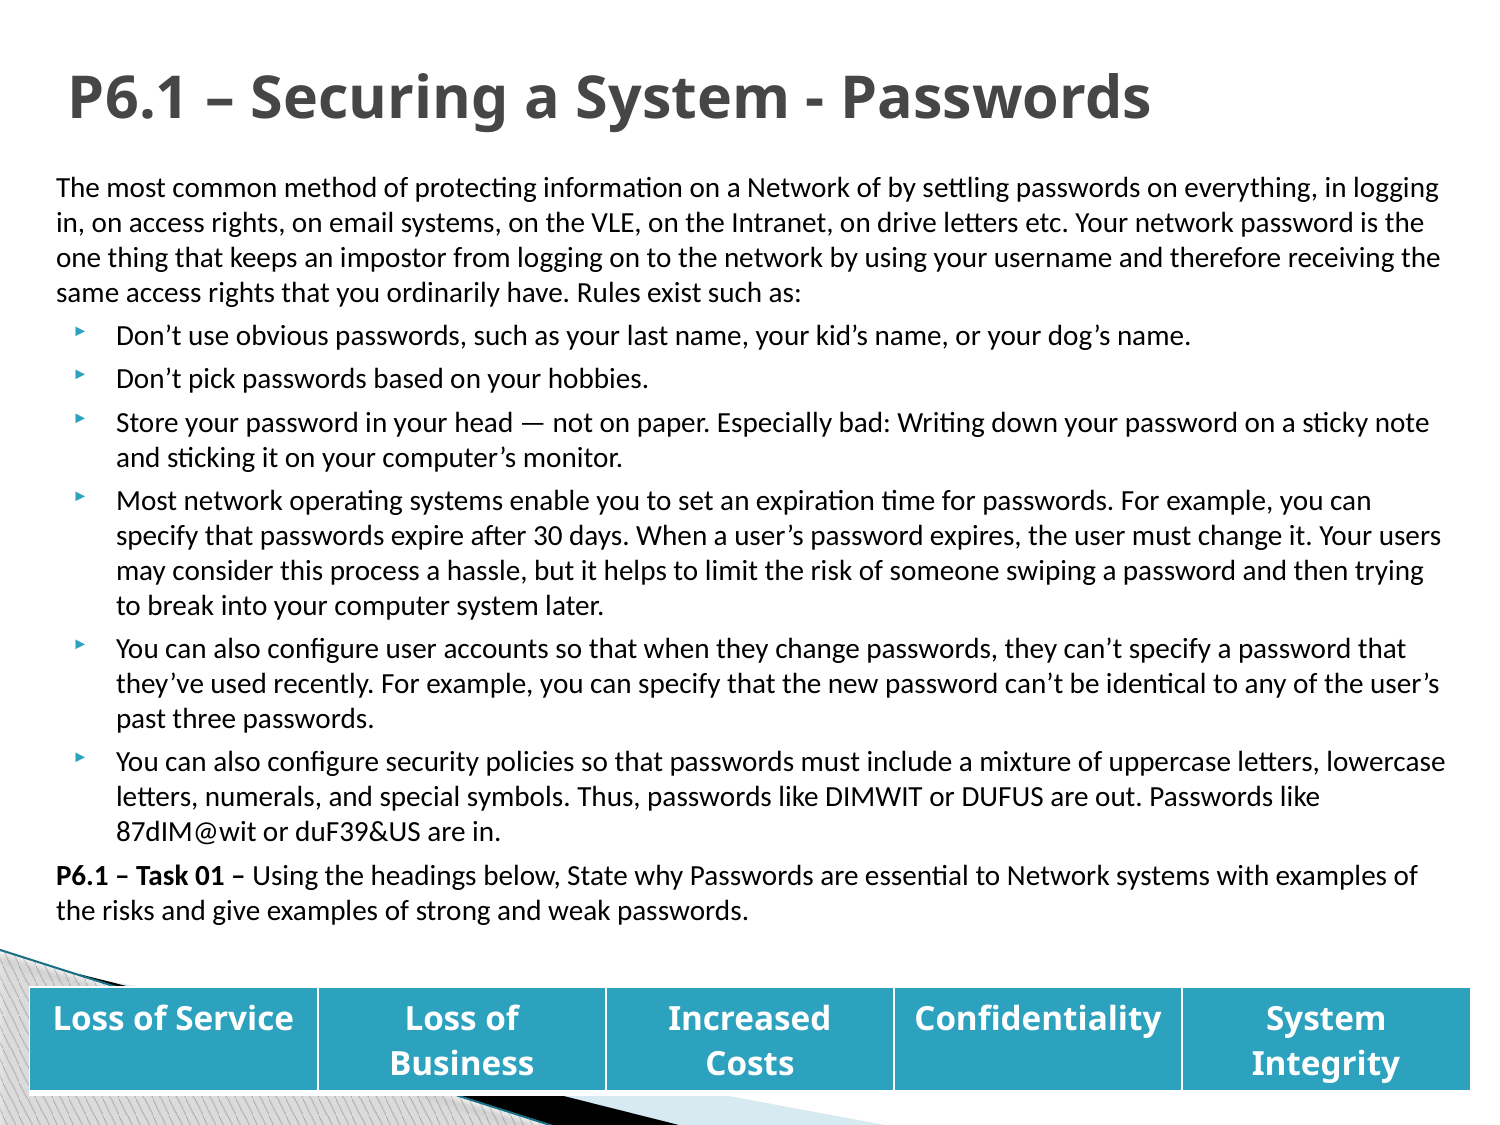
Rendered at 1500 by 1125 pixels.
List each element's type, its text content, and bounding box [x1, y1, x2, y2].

table_header System Integrity [1183, 988, 1470, 1090]
list The most common method of protecting information on a Network of by settling passwords on everything, in logging in, on access rights, on email systems, on the VLE, on the Intranet, on drive letters etc. Your network password is the one thing that keeps an impostor from logging on to the network by using your username and therefore receiving the same access rights that you ordinarily have. Rules exist such as: Don’t use obvious passwords, such as your last name, your kid’s name, or your dog’s name. Don’t pick passwords based on your hobbies. Store your password in your head — not on paper. Especially bad: Writing down your password on a sticky note and sticking it on your computer’s monitor. Most network operating systems enable you to set an expiration time for passwords. For example, you can specify that passwords expire after 30 days. When a user’s password expires, the user must change it. Your users may consider this process a hassle, but it helps to limit the risk of someone swiping a password and then trying to break into your computer system later. You can also configure user accounts so that when they change passwords, they can’t specify a password that they’ve used recently. For example, you can specify that the new password can’t be identical to any of the user’s past three passwords. You can also configure security policies so that passwords must include a mixture of uppercase letters, lowercase letters, numerals, and special symbols. Thus, passwords like DIMWIT or DUFUS are out. Passwords like 87dIM@wit or duF39&US are in. P6.1 – Task 01 – Using the headings below, State why Passwords are essential to Network systems with examples of the risks and give examples of strong and weak passwords. [41, 160, 1471, 976]
table_header Confidentiality [895, 988, 1181, 1090]
title P6.1 – Securing a System - Passwords [53, 30, 1404, 159]
table_header Loss of Business [319, 988, 605, 1090]
table_header Loss of Service [30, 988, 317, 1090]
table_header Increased Costs [607, 988, 893, 1090]
